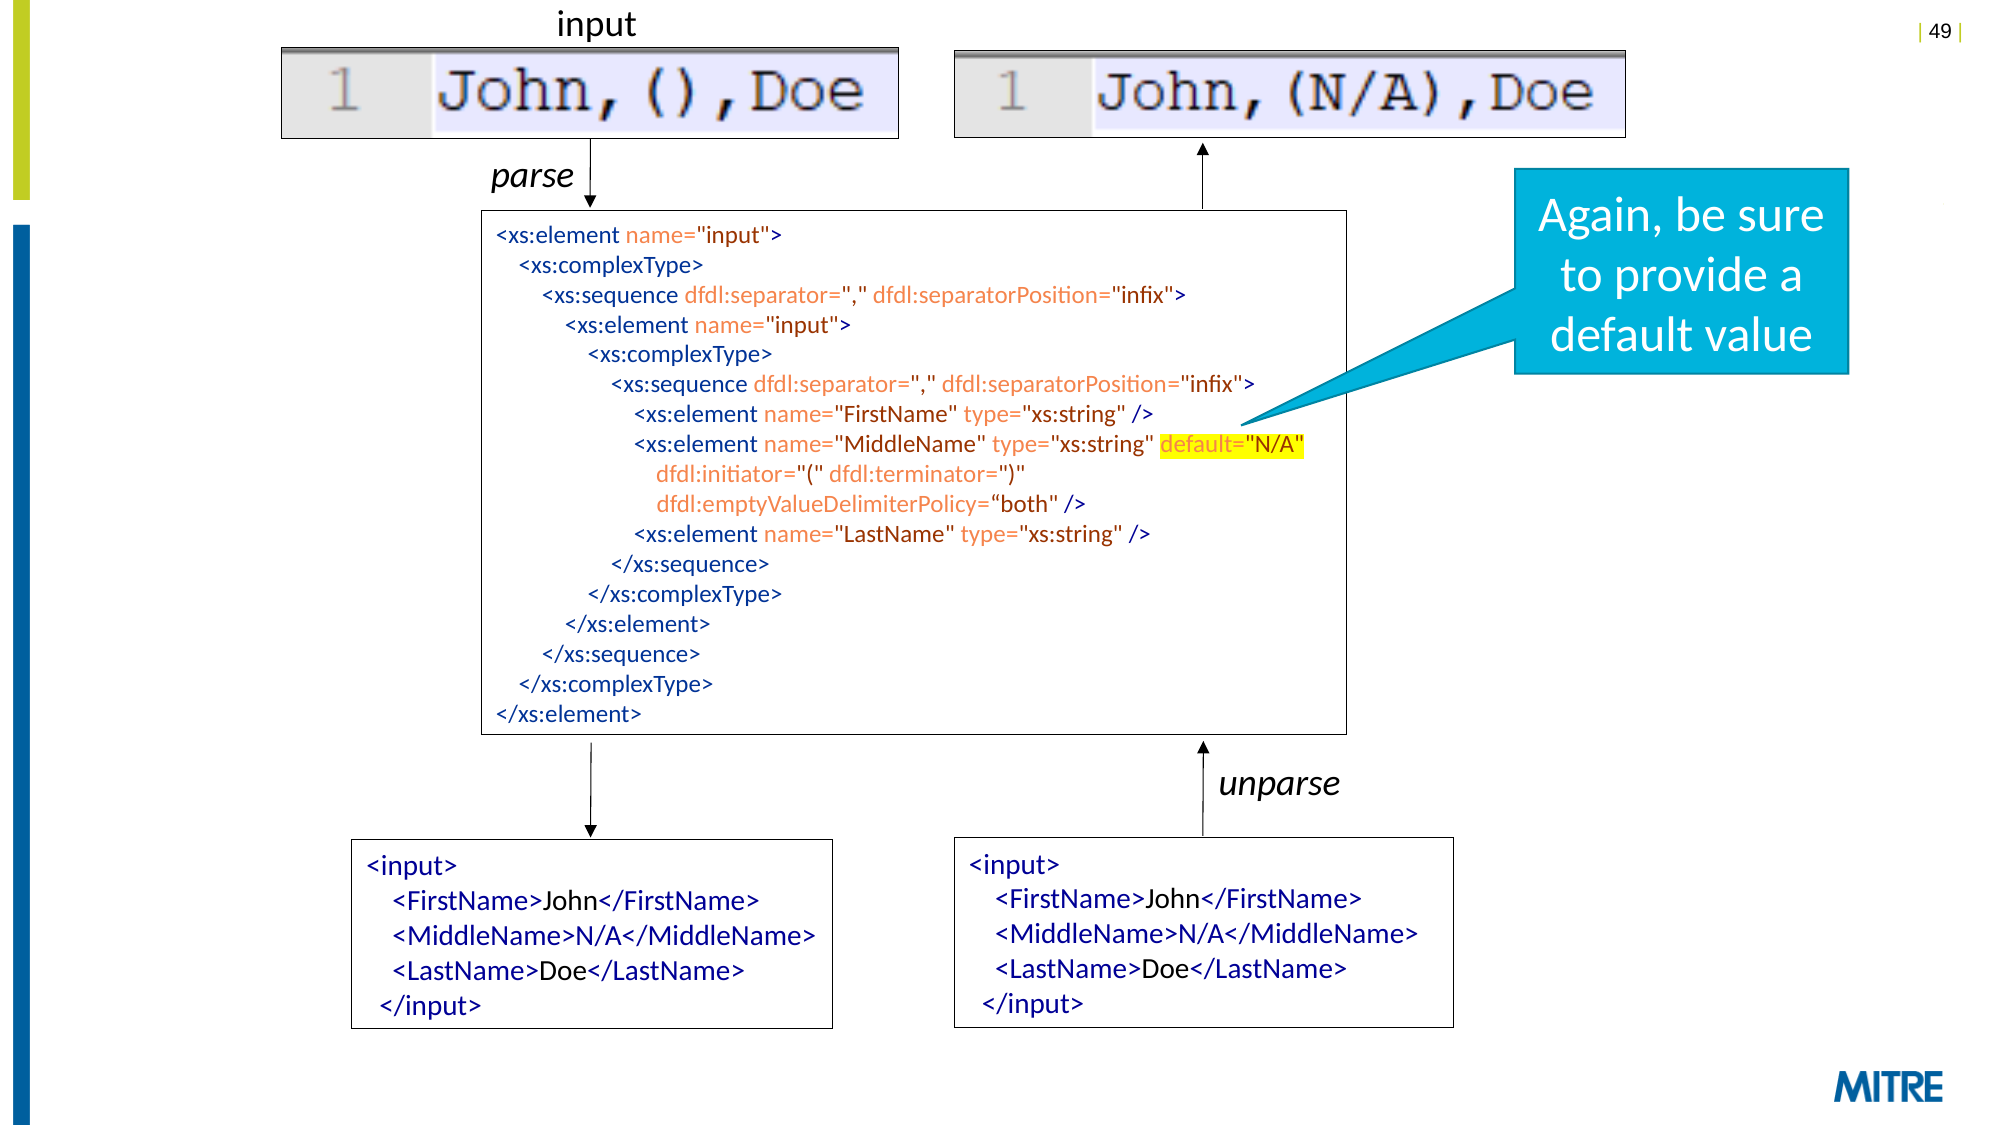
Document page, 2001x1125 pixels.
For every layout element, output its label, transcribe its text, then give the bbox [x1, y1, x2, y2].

text_box input [541, 0, 652, 47]
picture [281, 47, 899, 139]
picture [954, 50, 1625, 138]
text_box <xs:element name="input"> <xs:complexType> <xs:sequence dfdl:separator="," dfdl:separatorPosition="infix"> <xs:element name="input"> <xs:complexType> <xs:sequence dfdl:separator="," dfdl:separatorPosition="infix"> <xs:element name="FirstName" type="xs:string" /> <xs:element name="MiddleName" type="xs:string" default="N/A" dfdl:initiator="(" dfdl:terminator=")" dfdl:emptyValueDelimiterPolicy=“both" /> <xs:element name="LastName" type="xs:string" /> </xs:sequence> </xs:complexType> </xs:element> </xs:sequence> </xs:complexType> </xs:element> [481, 210, 1347, 735]
text_box Again, be sure to provide a default value [1240, 167, 1850, 427]
text_box <input> <FirstName>John</FirstName> <MiddleName>N/A</MiddleName> <LastName>Doe</LastName> </input> [351, 839, 833, 1029]
text_box <input> <FirstName>John</FirstName> <MiddleName>N/A</MiddleName> <LastName>Doe</LastName> </input> [954, 837, 1454, 1028]
text_box unparse [1204, 750, 1356, 811]
text_box parse [475, 142, 589, 203]
picture [1834, 1068, 1945, 1109]
